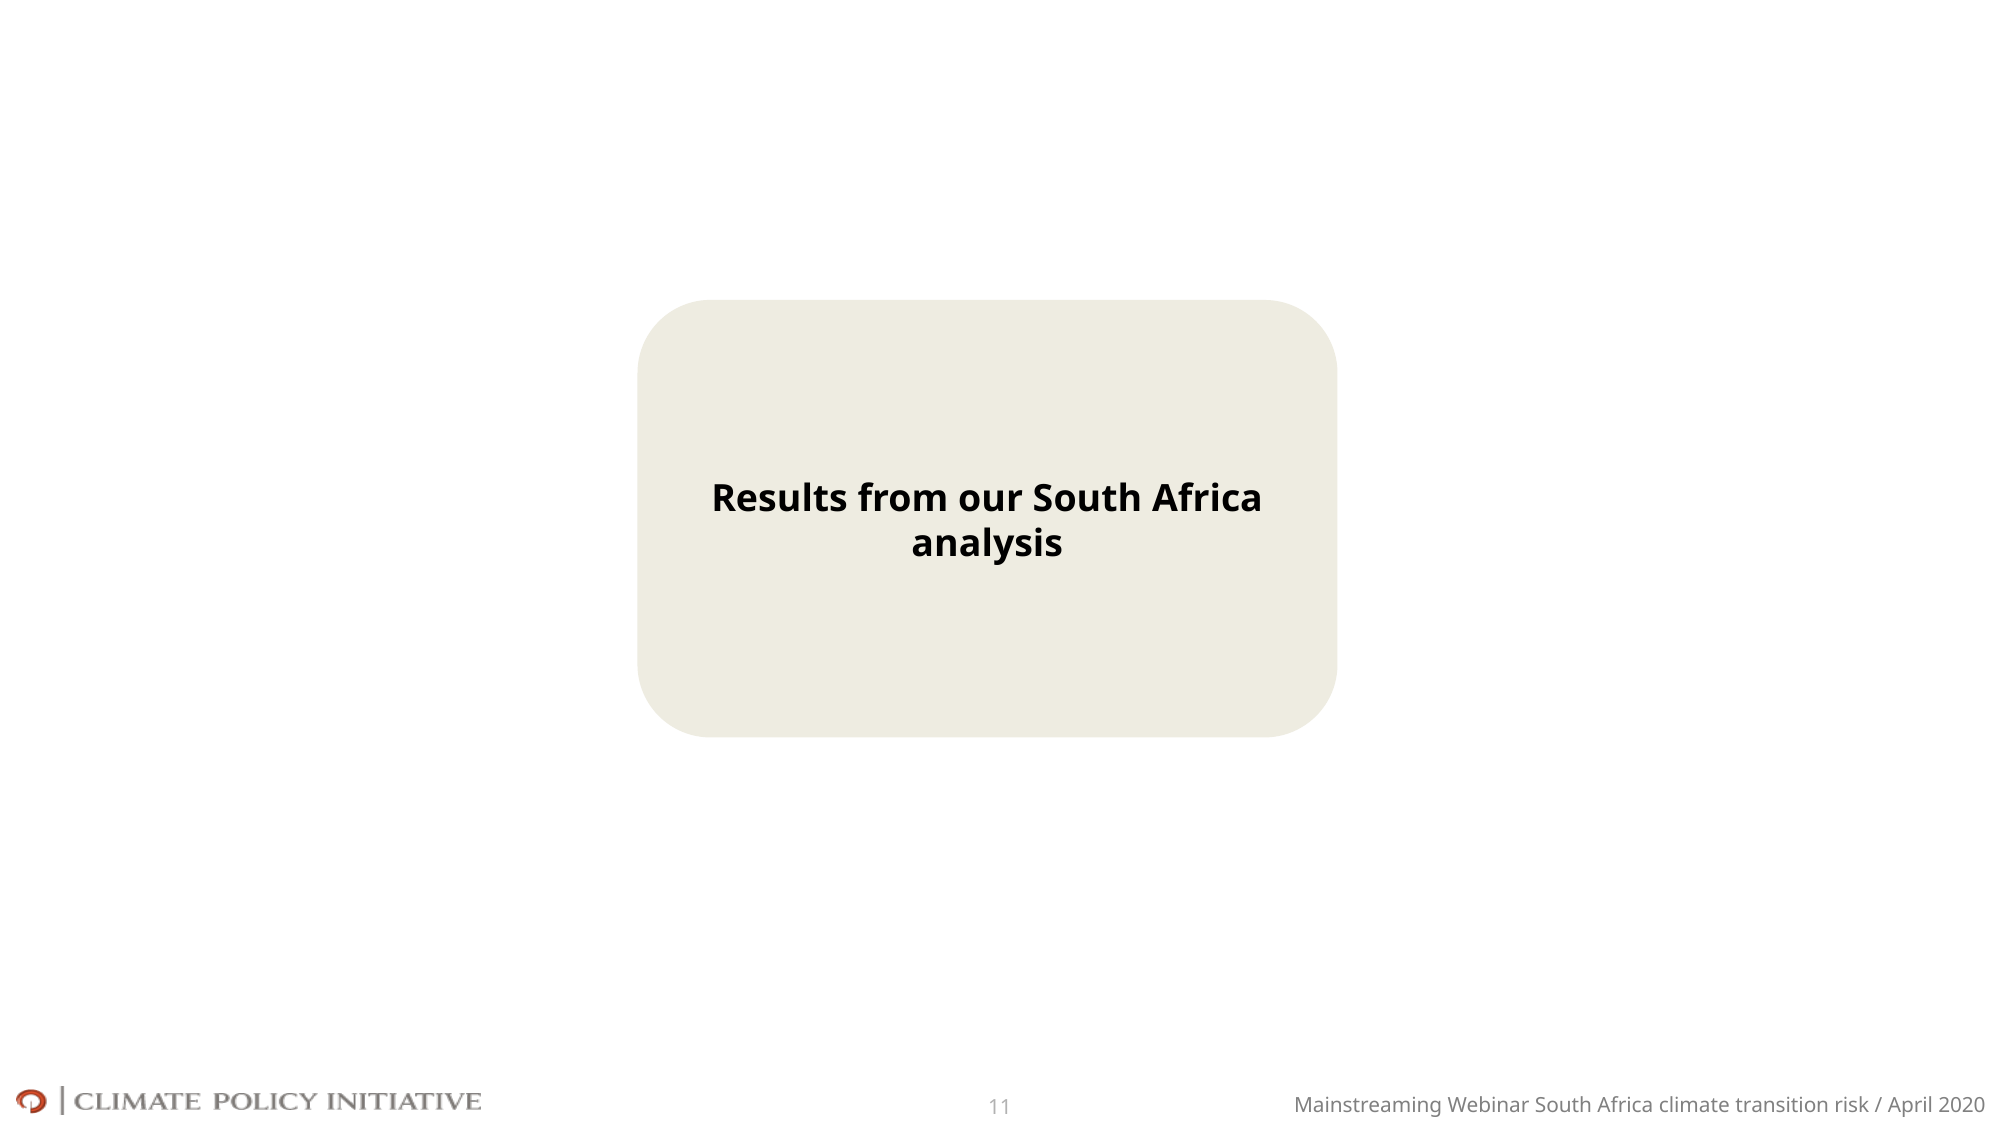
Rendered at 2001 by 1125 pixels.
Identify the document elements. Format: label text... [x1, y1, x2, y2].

text_box Results from our South Africa analysis [635, 297, 1340, 740]
picture [16, 1086, 481, 1115]
slide_number 11 [766, 1089, 1234, 1125]
